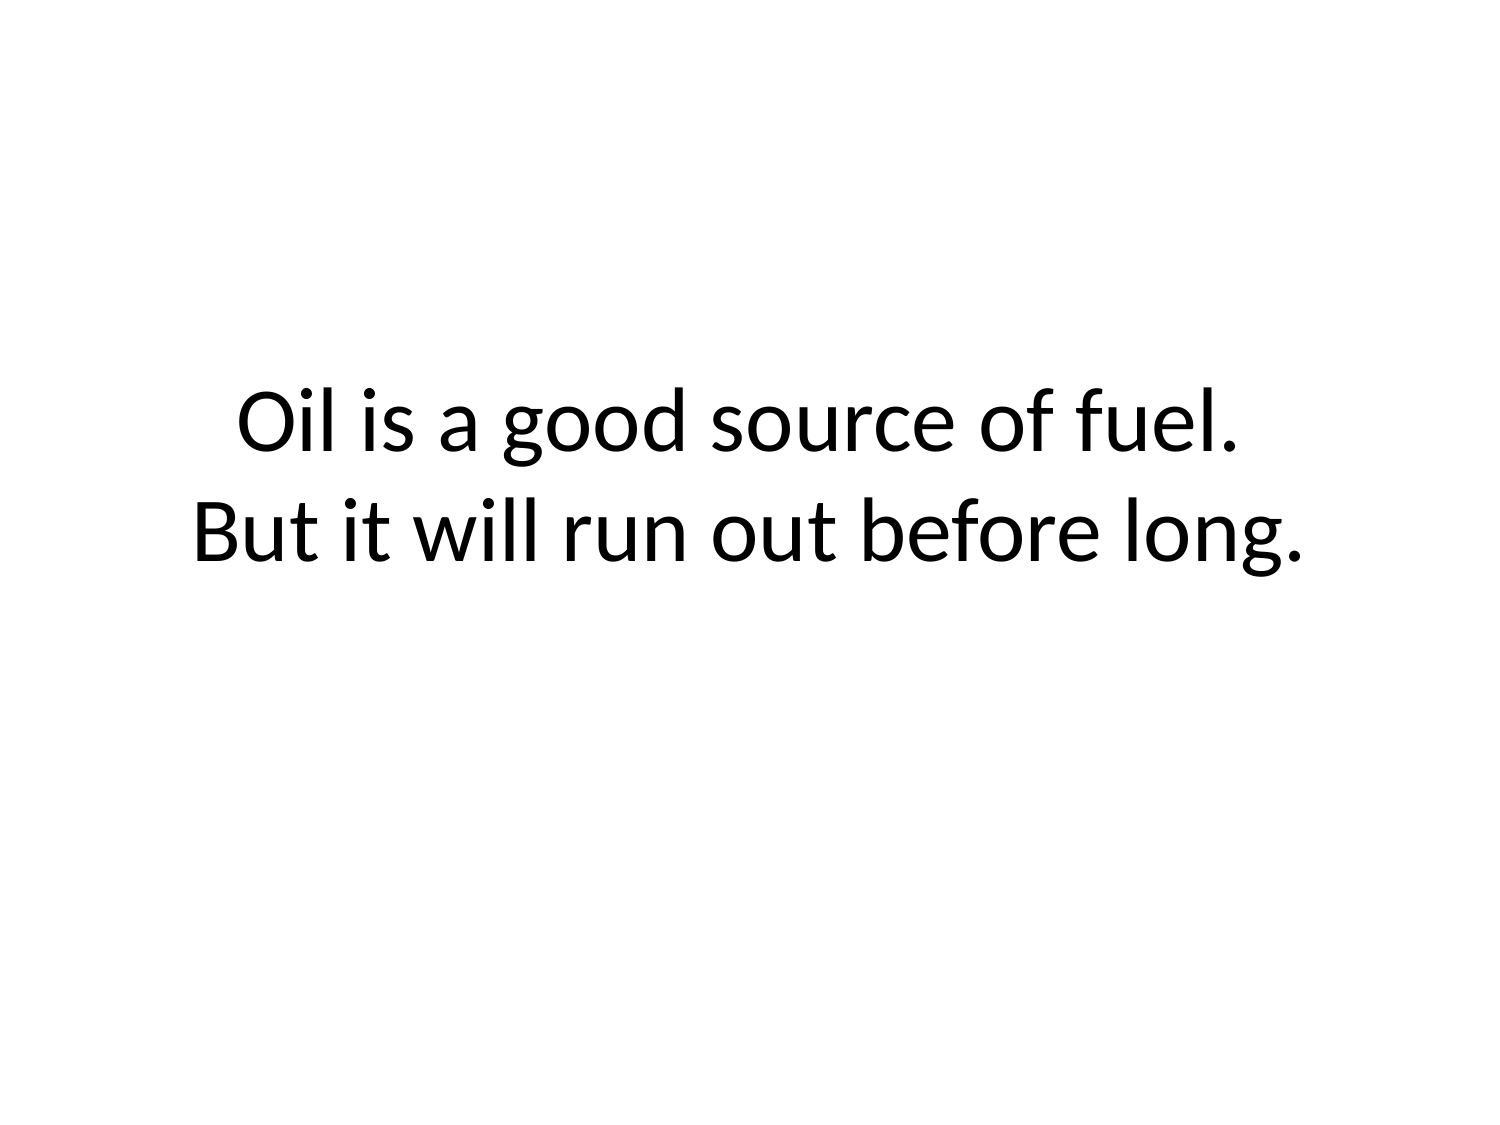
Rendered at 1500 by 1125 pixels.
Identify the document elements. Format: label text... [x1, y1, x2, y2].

title Oil is a good source of fuel. But it will run out before long. [112, 349, 1388, 591]
